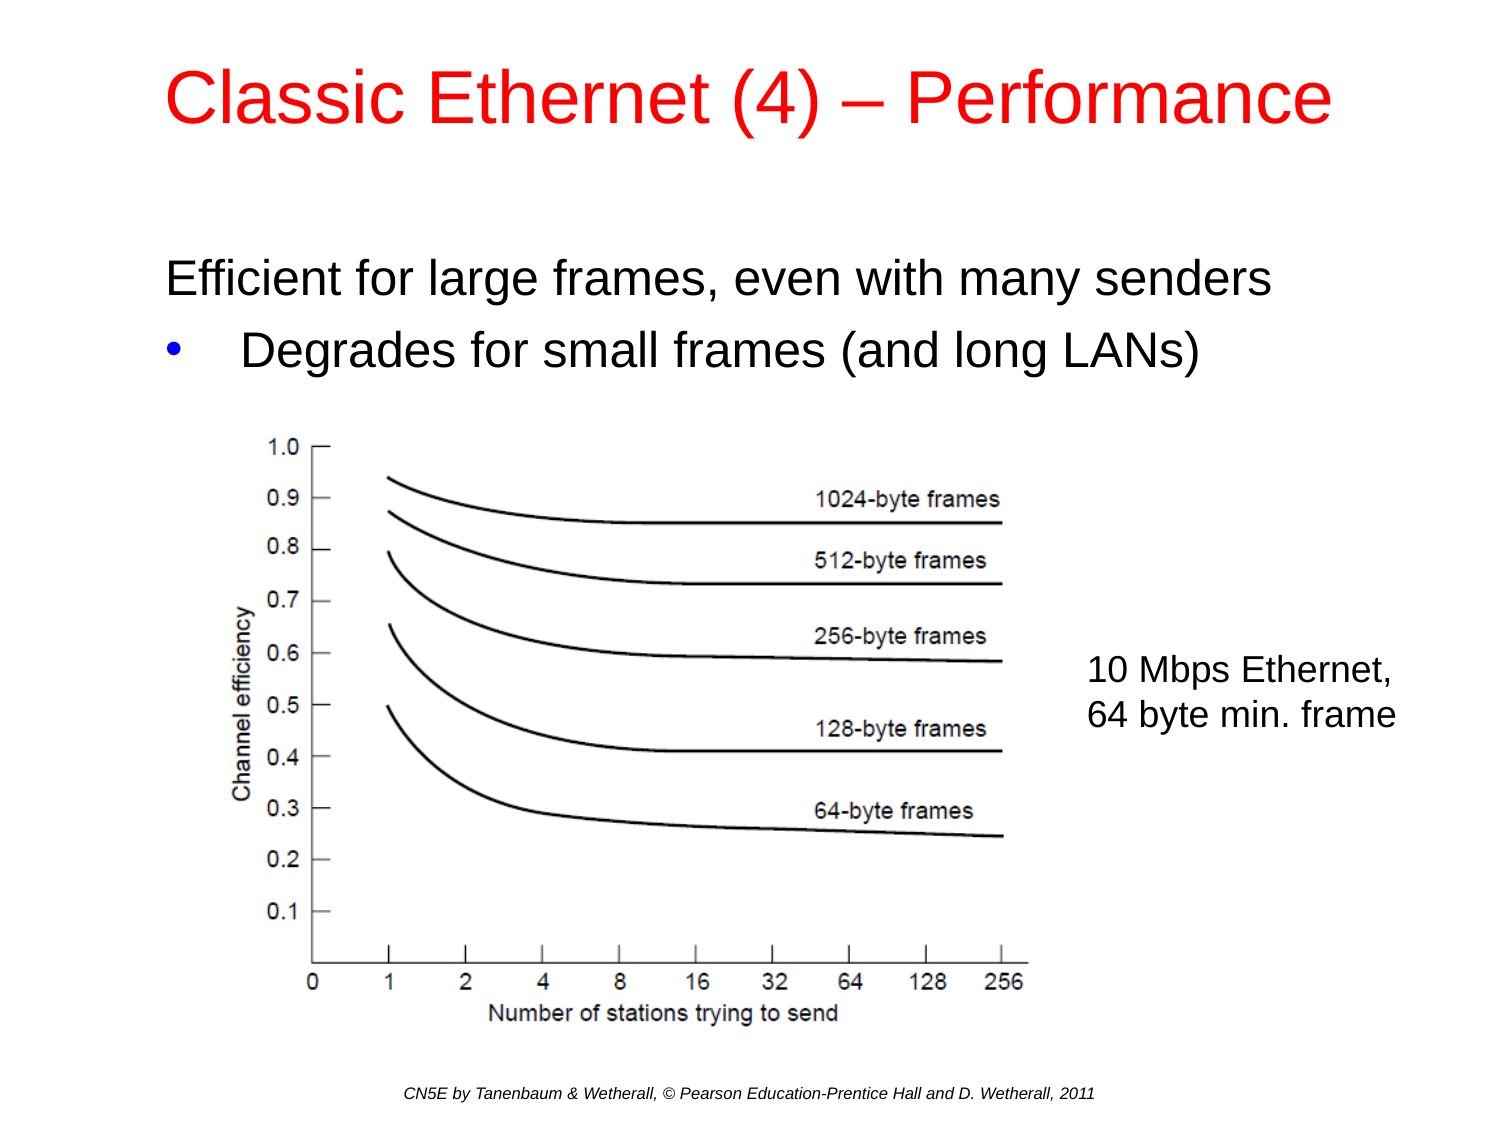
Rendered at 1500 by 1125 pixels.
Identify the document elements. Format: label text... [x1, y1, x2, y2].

list Efficient for large frames, even with many senders Degrades for small frames (and long LANs) [149, 237, 1429, 993]
title Classic Ethernet (4) – Performance [0, 0, 1500, 188]
picture [208, 411, 1061, 1046]
footer CN5E by Tanenbaum & Wetherall, © Pearson Education-Prentice Hall and D. Wetherall, 2011 [0, 1074, 1500, 1125]
text_box 10 Mbps Ethernet, 64 byte min. frame [1072, 637, 1413, 743]
